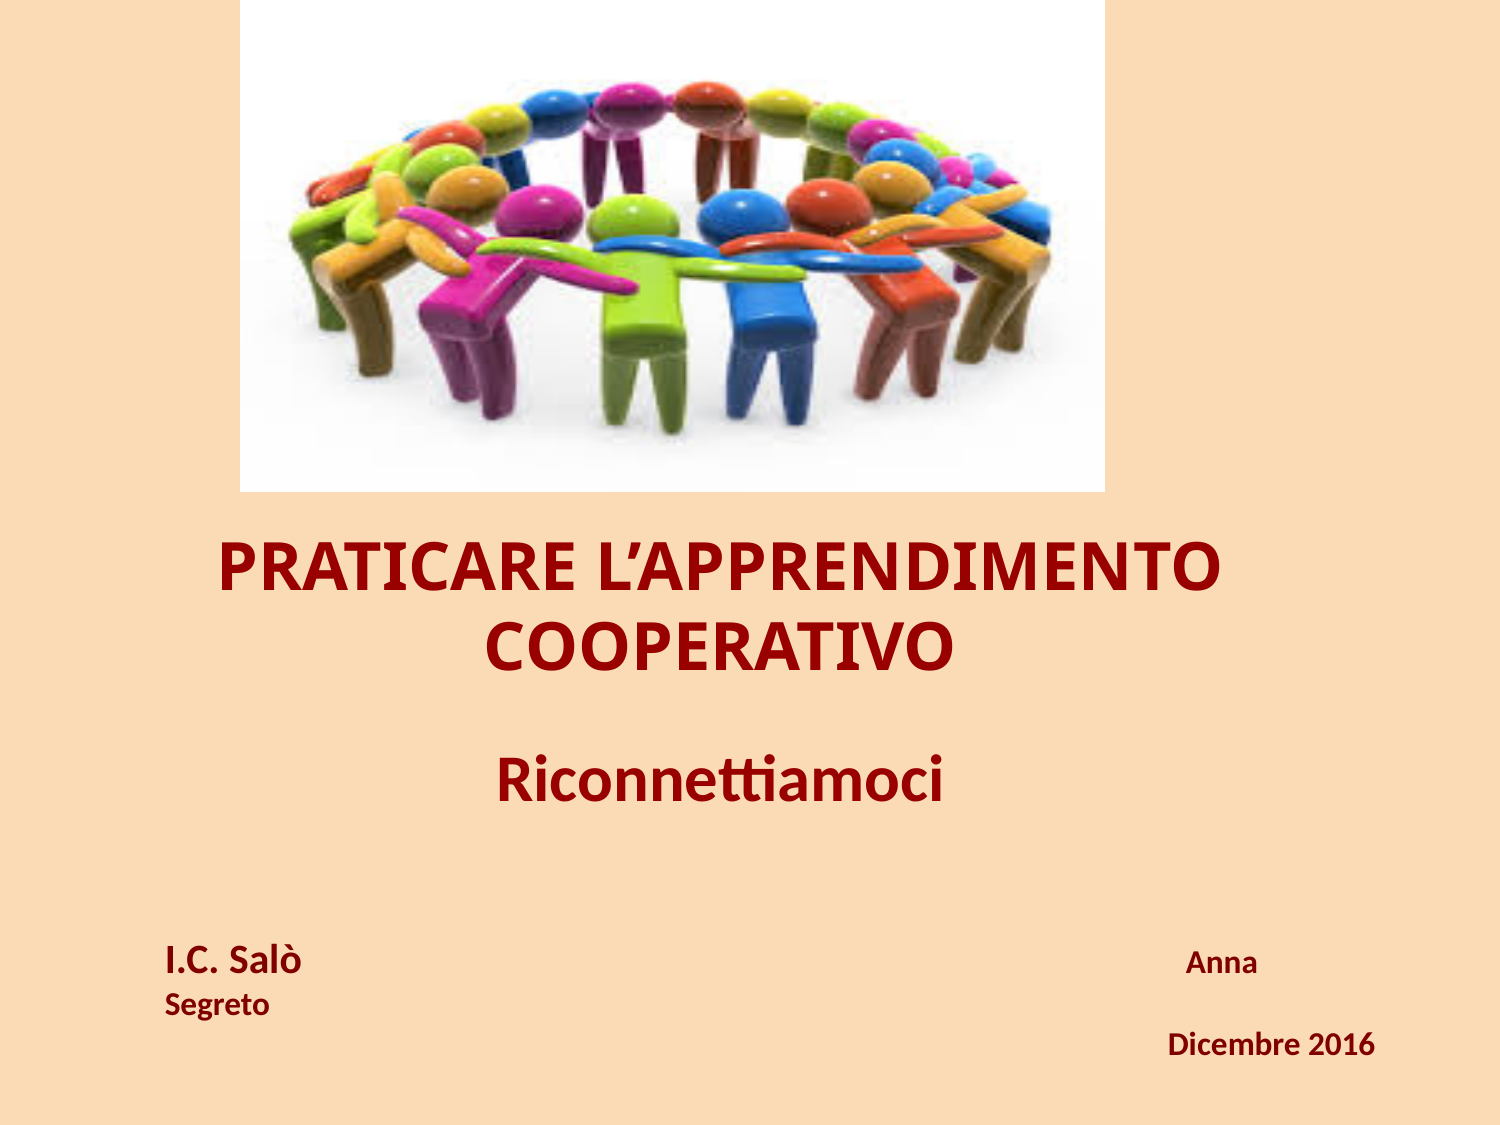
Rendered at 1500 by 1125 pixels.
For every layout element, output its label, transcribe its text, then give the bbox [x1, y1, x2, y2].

text_box I.C. Salò Anna Segreto Dicembre 2016 [150, 924, 1391, 1070]
text_box PRATICARE L’APPRENDIMENTO COOPERATIVO [88, 516, 1353, 692]
picture [240, 0, 1105, 492]
text_box Riconnettiamoci [481, 727, 961, 823]
